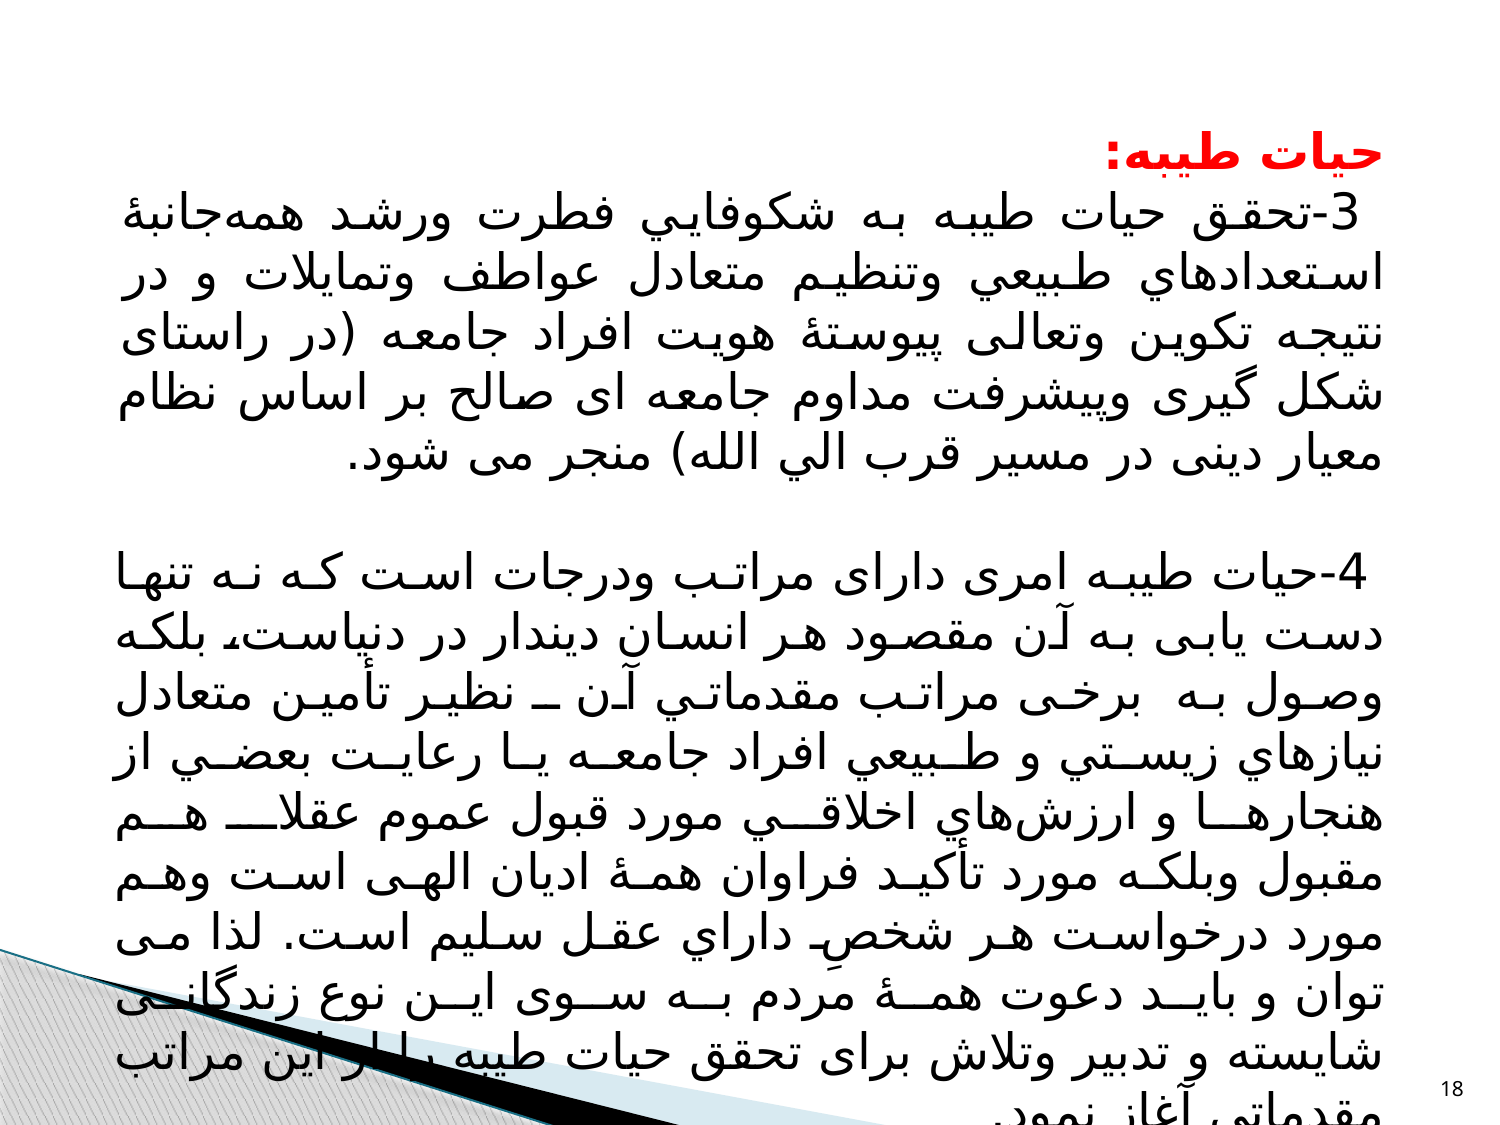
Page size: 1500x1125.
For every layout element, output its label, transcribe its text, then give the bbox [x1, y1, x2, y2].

slide_number 18 [1418, 1051, 1479, 1112]
text_box حيات طيبه: 3-تحقق حيات طيبه به شكوفايي فطرت ورشد همه‌جانبۀ استعدادهاي طبيعي وتنظیم متعادل عواطف وتمایلات و در نتیجه تکوین وتعالی پیوستۀ هویت افراد جامعه (در راستای شکل گیری وپیشرفت مداوم جامعه ای صالح بر اساس نظام معیار دینی در مسیر قرب الي الله) منجر می شود. 4-حيات طيبه امری دارای مراتب ودرجات است که نه تنها دست یابی به آن مقصود هر انسان ديندار در دنیاست، بلكه وصول به برخی مراتب مقدماتي آن ـ نظير تأمين متعادل نيازهاي زيستي و طبيعي افراد جامعه يا رعايت بعضي از هنجارها و ارزش‌هاي اخلاقي مورد قبول عموم عقلاـ هم مقبول وبلکه مورد تأکید فراوان همۀ ادیان الهی است وهم مورد درخواست هر شخصِ داراي عقل سليم است. لذا می توان و باید دعوت همۀ مردم به سوی این نوع زندگانی شایسته و تدبیر وتلاش برای تحقق حیات طیبه را از این مراتب مقدماتی آغاز نمود. [99, 112, 1400, 1125]
